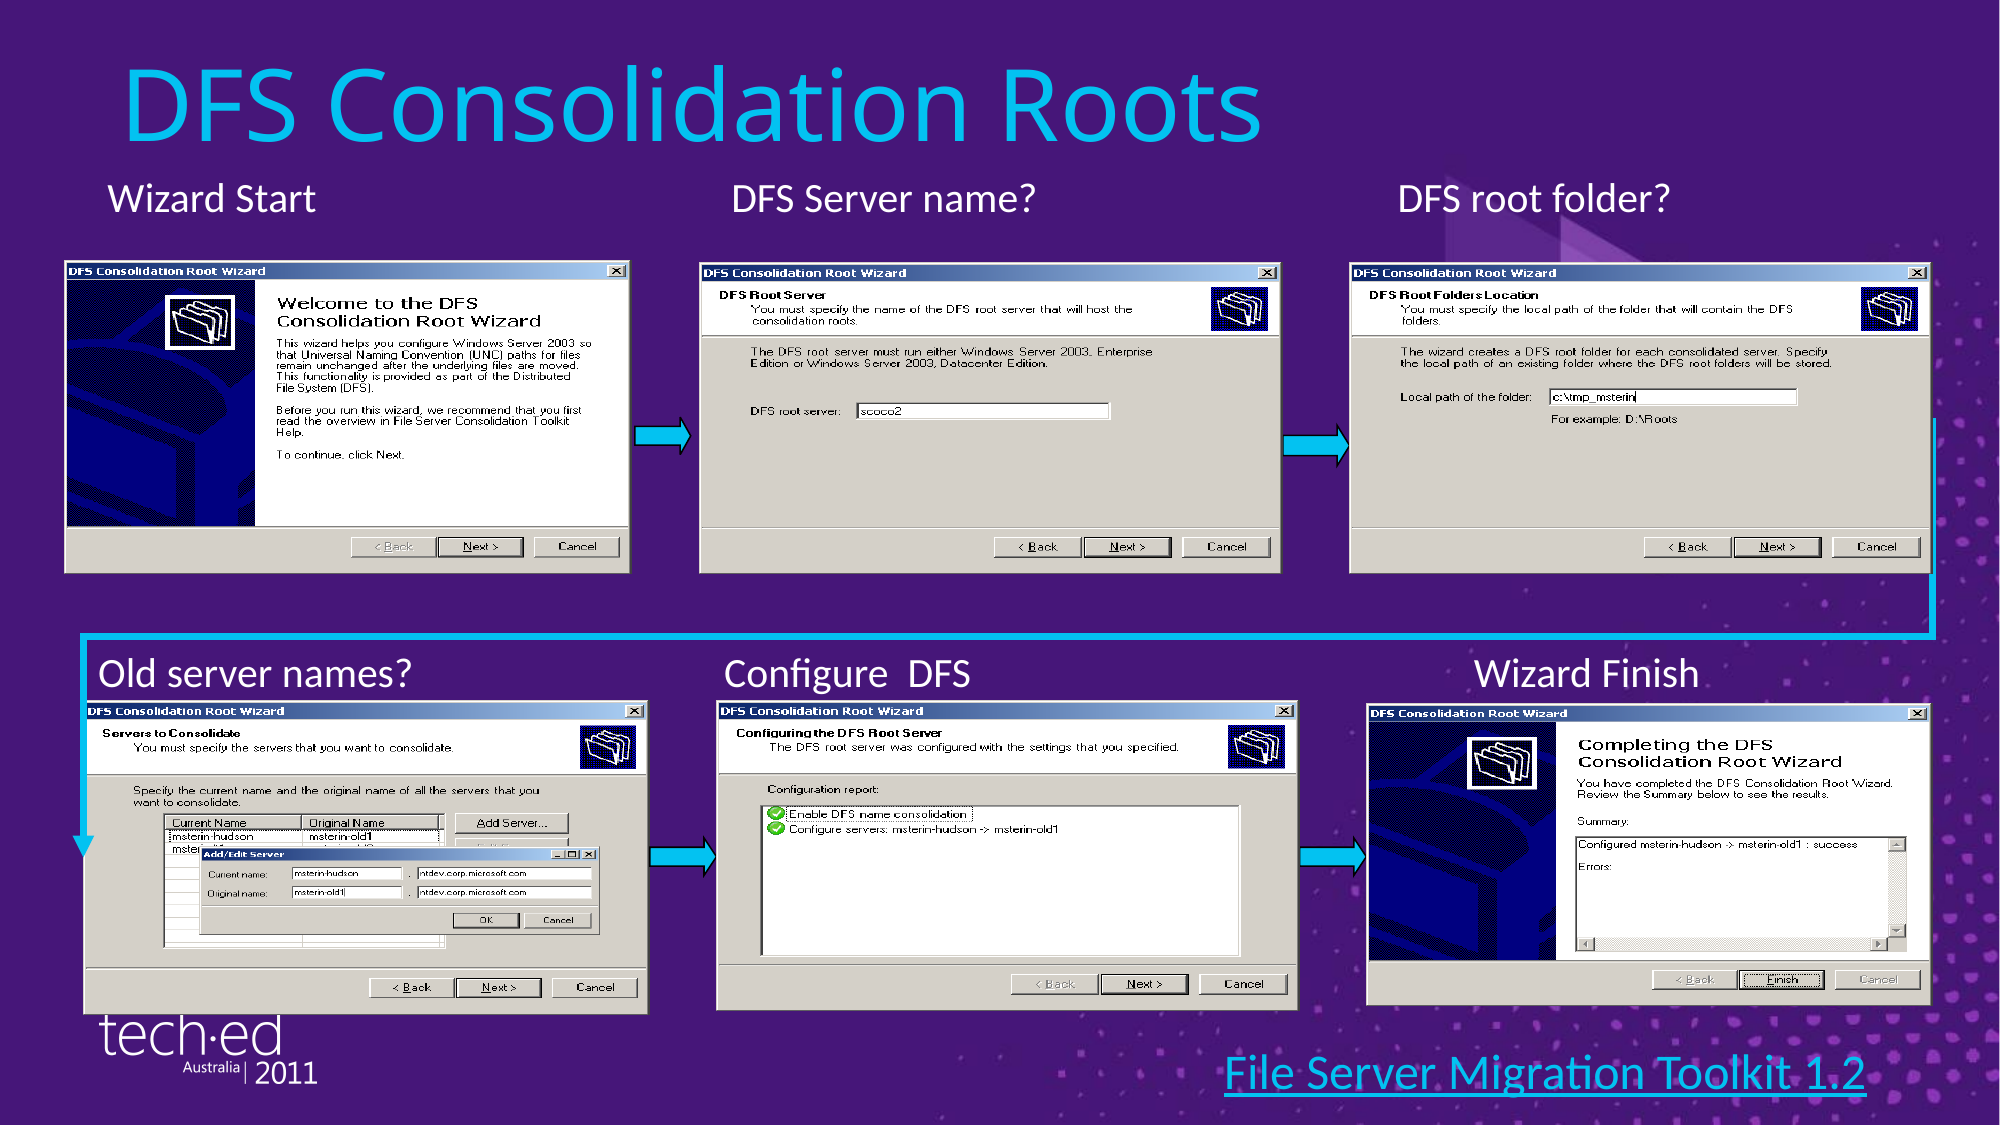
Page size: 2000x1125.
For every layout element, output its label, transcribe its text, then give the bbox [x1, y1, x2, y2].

text_box [1353, 869, 1359, 876]
text_box File Server Migration Toolkit 1.2 [1157, 1040, 1933, 1101]
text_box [83, 417, 1934, 858]
text_box DFS root folder? [1382, 162, 1950, 228]
text_box Wizard Start [83, 162, 534, 228]
title DFS Consolidation Roots [99, 8, 1900, 196]
text_box DFS Server name? [716, 162, 1283, 228]
picture [0, 0, 2000, 1125]
text_box [703, 869, 709, 876]
